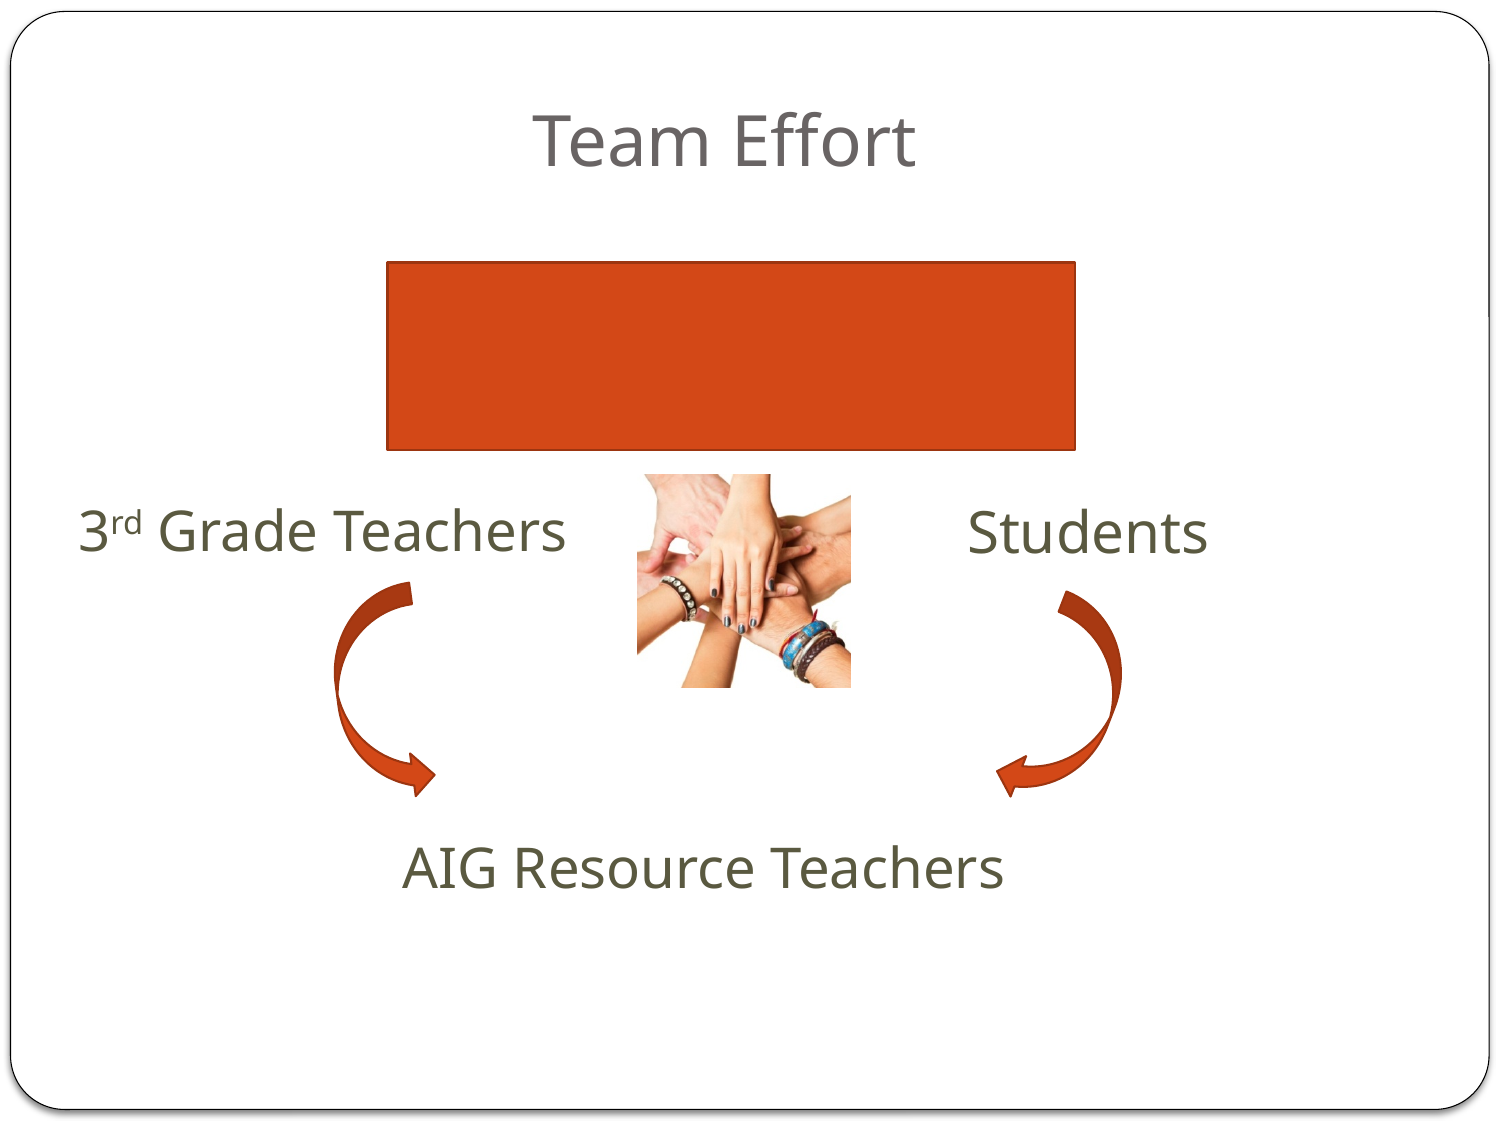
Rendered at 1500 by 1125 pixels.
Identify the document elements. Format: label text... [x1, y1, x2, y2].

picture [637, 474, 851, 688]
text_box [333, 581, 436, 798]
text_box [996, 590, 1122, 798]
text_box AIG Resource Teachers [387, 825, 1075, 908]
text_box 3rd Grade Teachers [63, 487, 583, 570]
title Team Effort [225, 87, 1225, 196]
list [386, 261, 1076, 451]
text_box Students [952, 487, 1225, 573]
